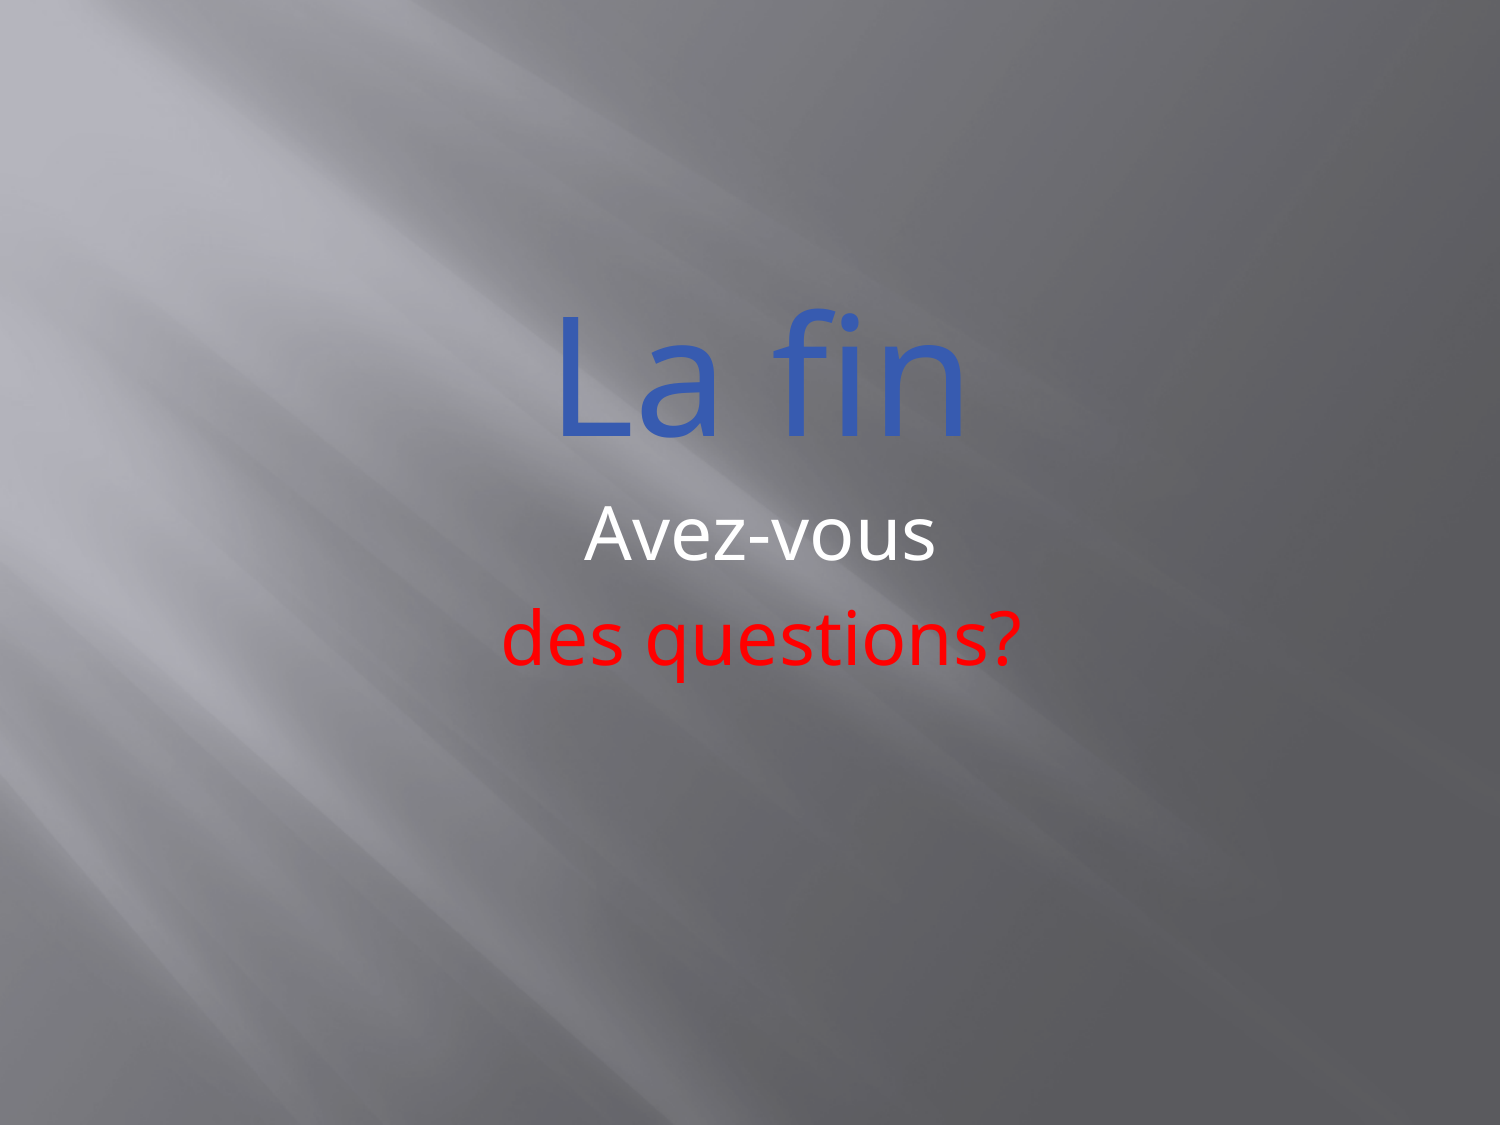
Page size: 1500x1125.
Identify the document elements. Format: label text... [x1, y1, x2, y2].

list La fin Avez-vous des questions? [75, 262, 1425, 1035]
